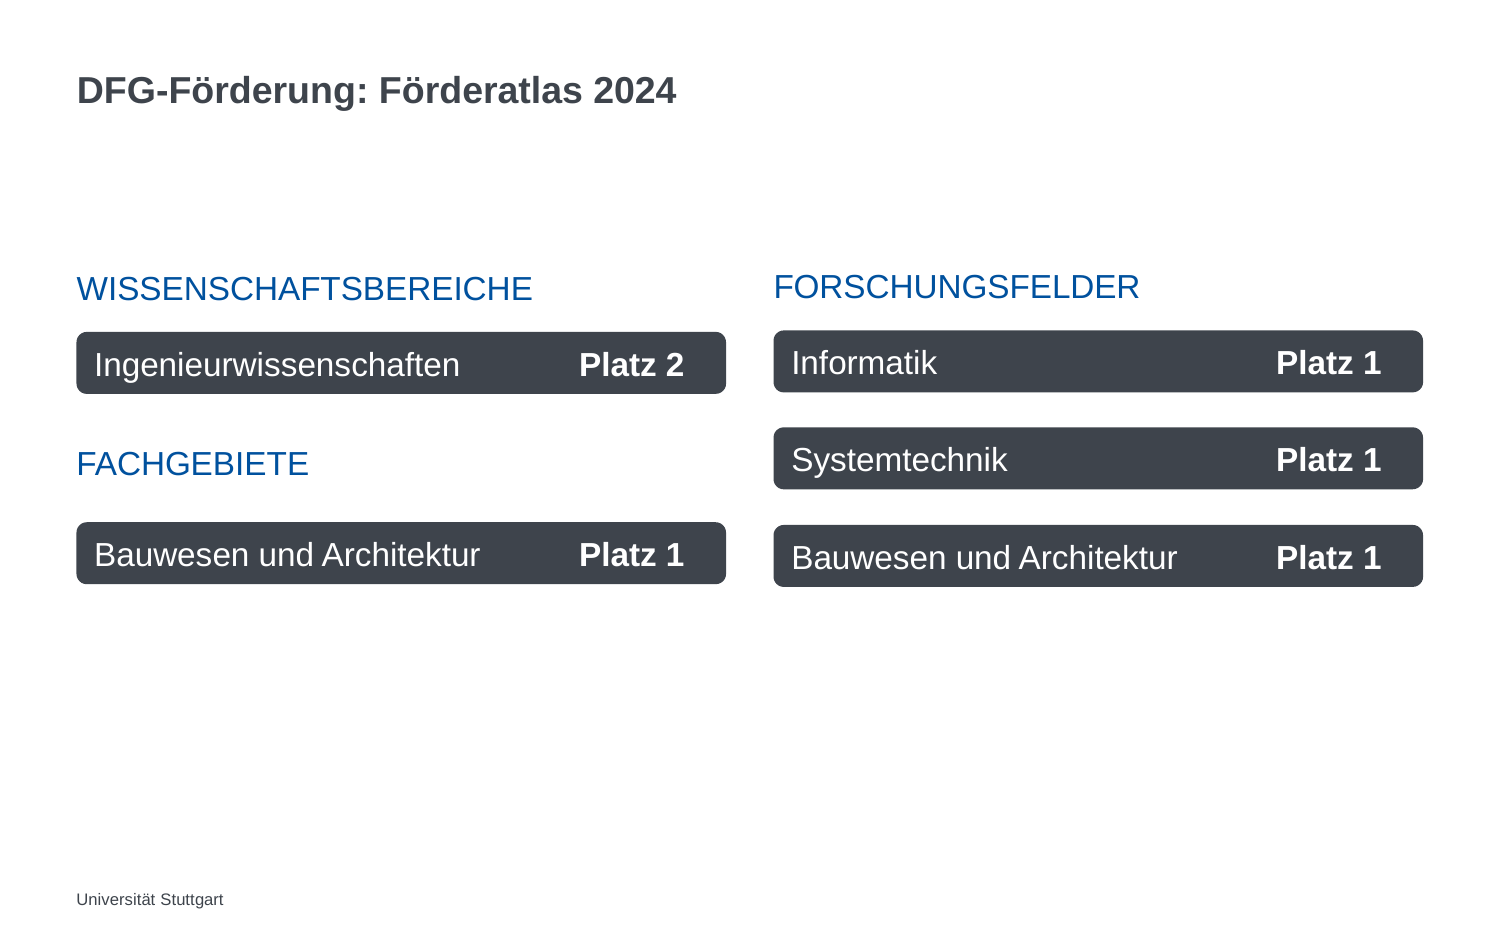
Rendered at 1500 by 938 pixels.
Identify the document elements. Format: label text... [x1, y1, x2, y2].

footer Universität Stuttgart [76, 888, 1072, 910]
text_box Bauwesen und Architektur Platz 1 [772, 523, 1425, 588]
text_box Bauwesen und Architektur Platz 1 [75, 521, 728, 586]
text_box fachgebiete [76, 409, 727, 508]
text_box Systemtechnik Platz 1 [772, 426, 1425, 491]
text_box Forschungsfelder [773, 232, 1424, 331]
text_box Informatik Platz 1 [772, 329, 1425, 394]
title DFG-Förderung: Förderatlas 2024 [76, 66, 1424, 112]
text_box Ingenieurwissenschaften Platz 2 [75, 330, 728, 395]
text_box Wissenschaftsbereiche [76, 263, 727, 303]
